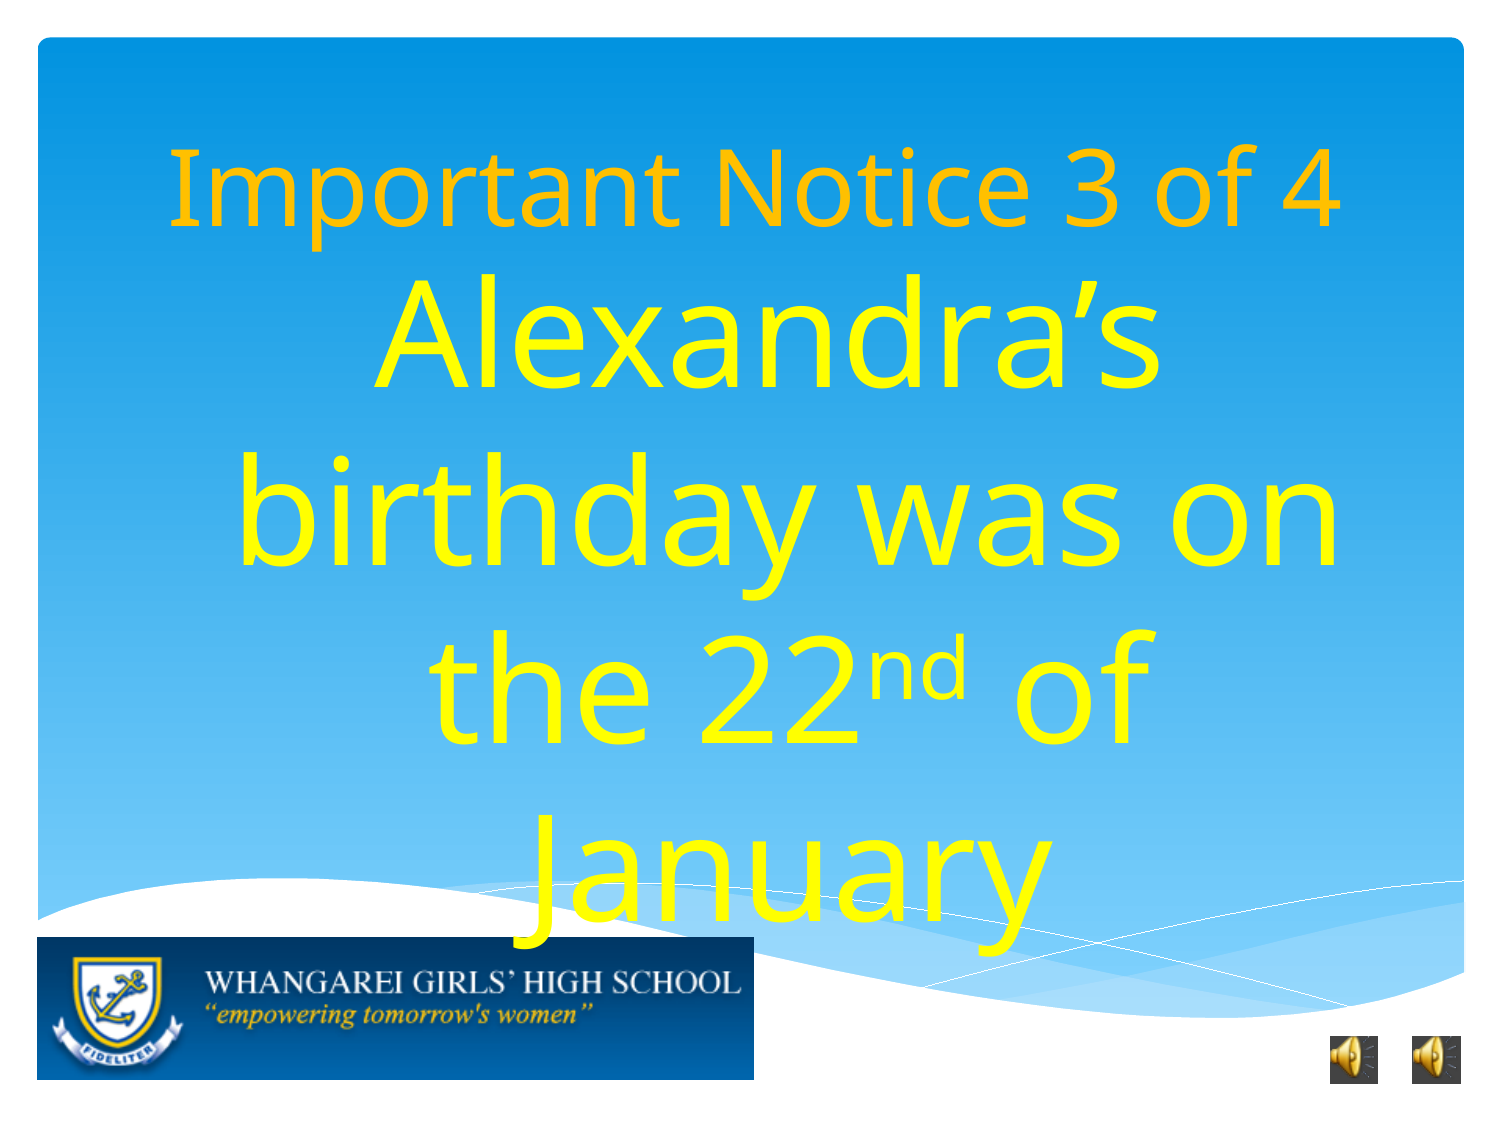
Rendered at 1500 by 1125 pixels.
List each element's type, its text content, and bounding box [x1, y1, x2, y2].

picture [1328, 1034, 1380, 1086]
picture [1411, 1034, 1462, 1086]
picture [37, 937, 754, 1080]
text_box Alexandra’s birthday was on the 22nd of January [149, 231, 1391, 963]
text_box Important Notice 3 of 4 [149, 37, 1362, 255]
